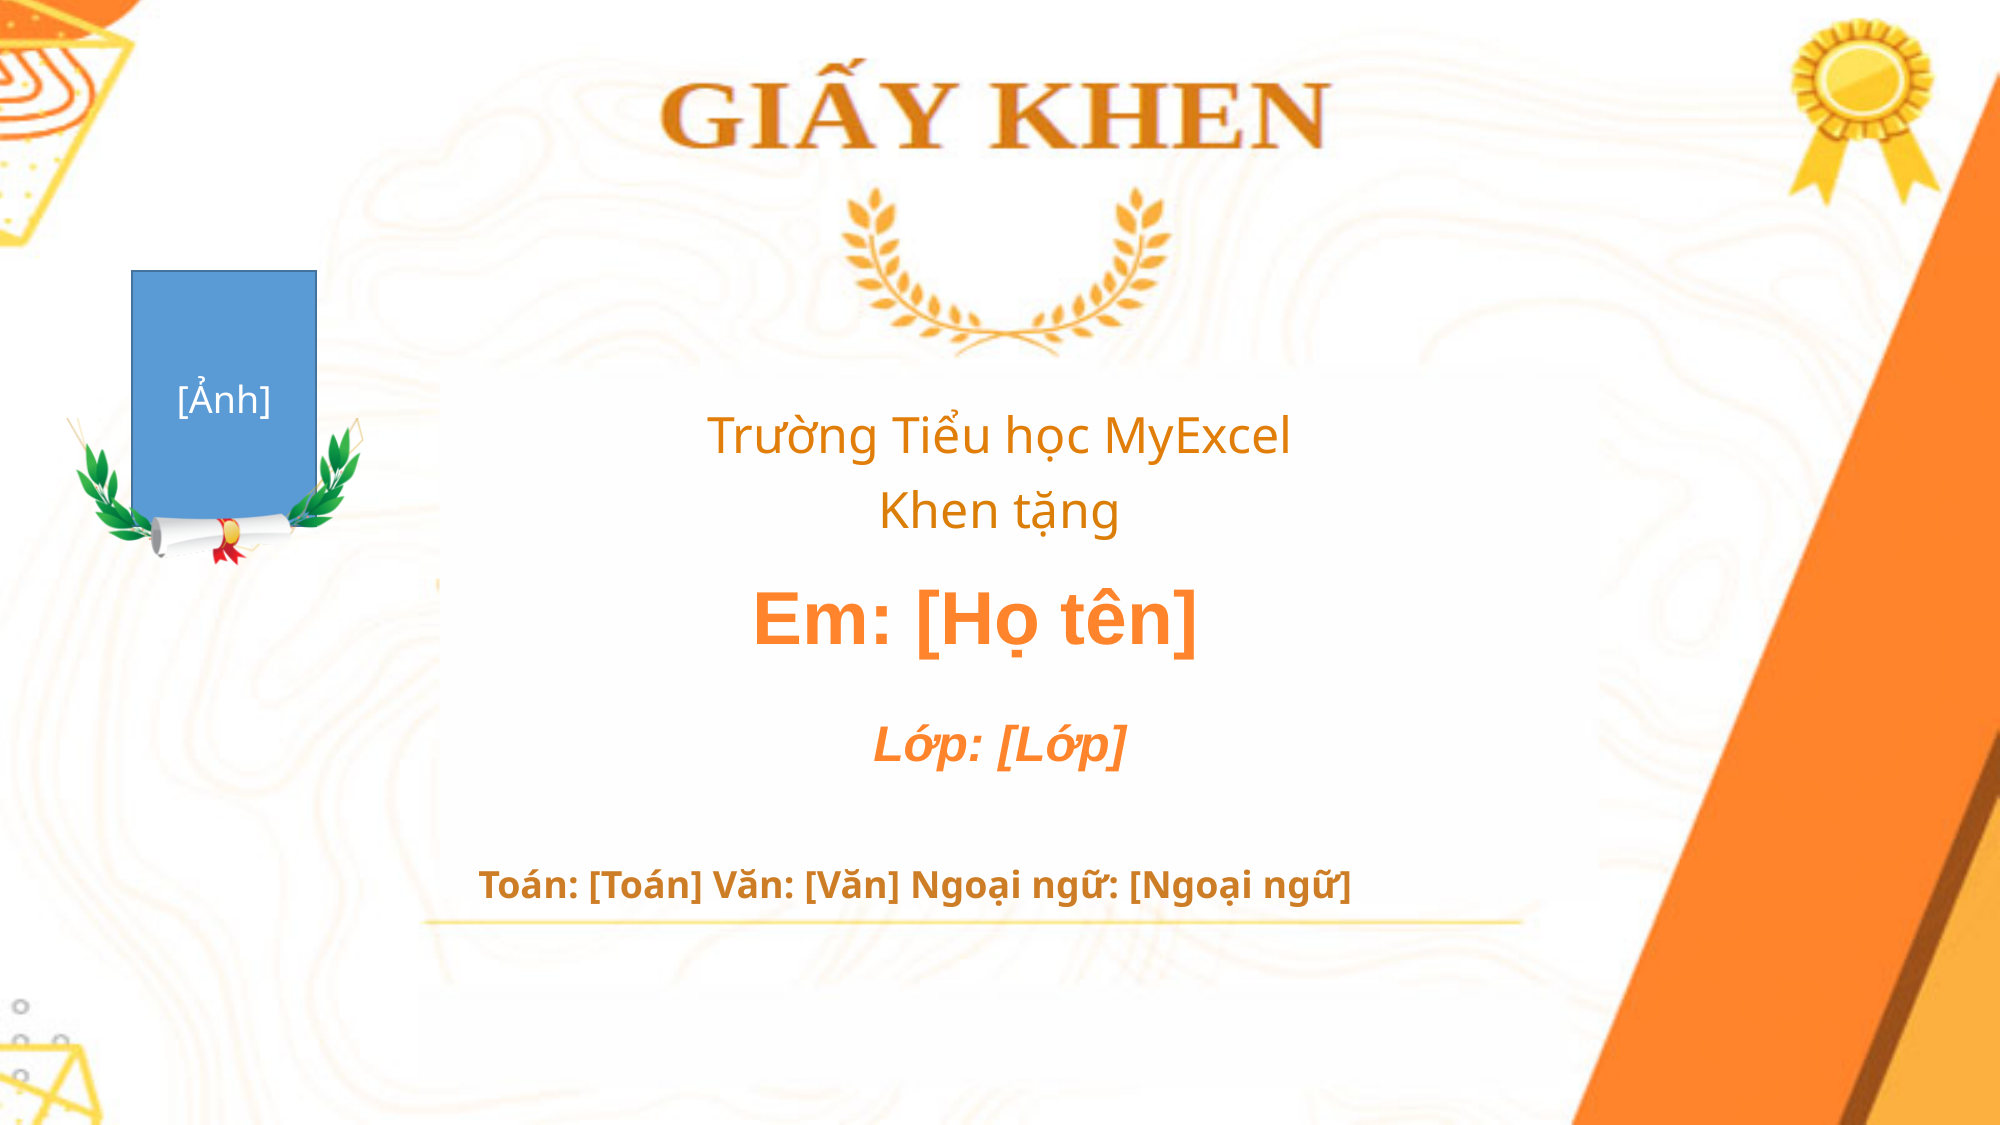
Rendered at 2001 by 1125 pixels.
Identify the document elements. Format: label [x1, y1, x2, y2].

picture [66, 418, 364, 566]
list [0, 0, 2000, 1125]
